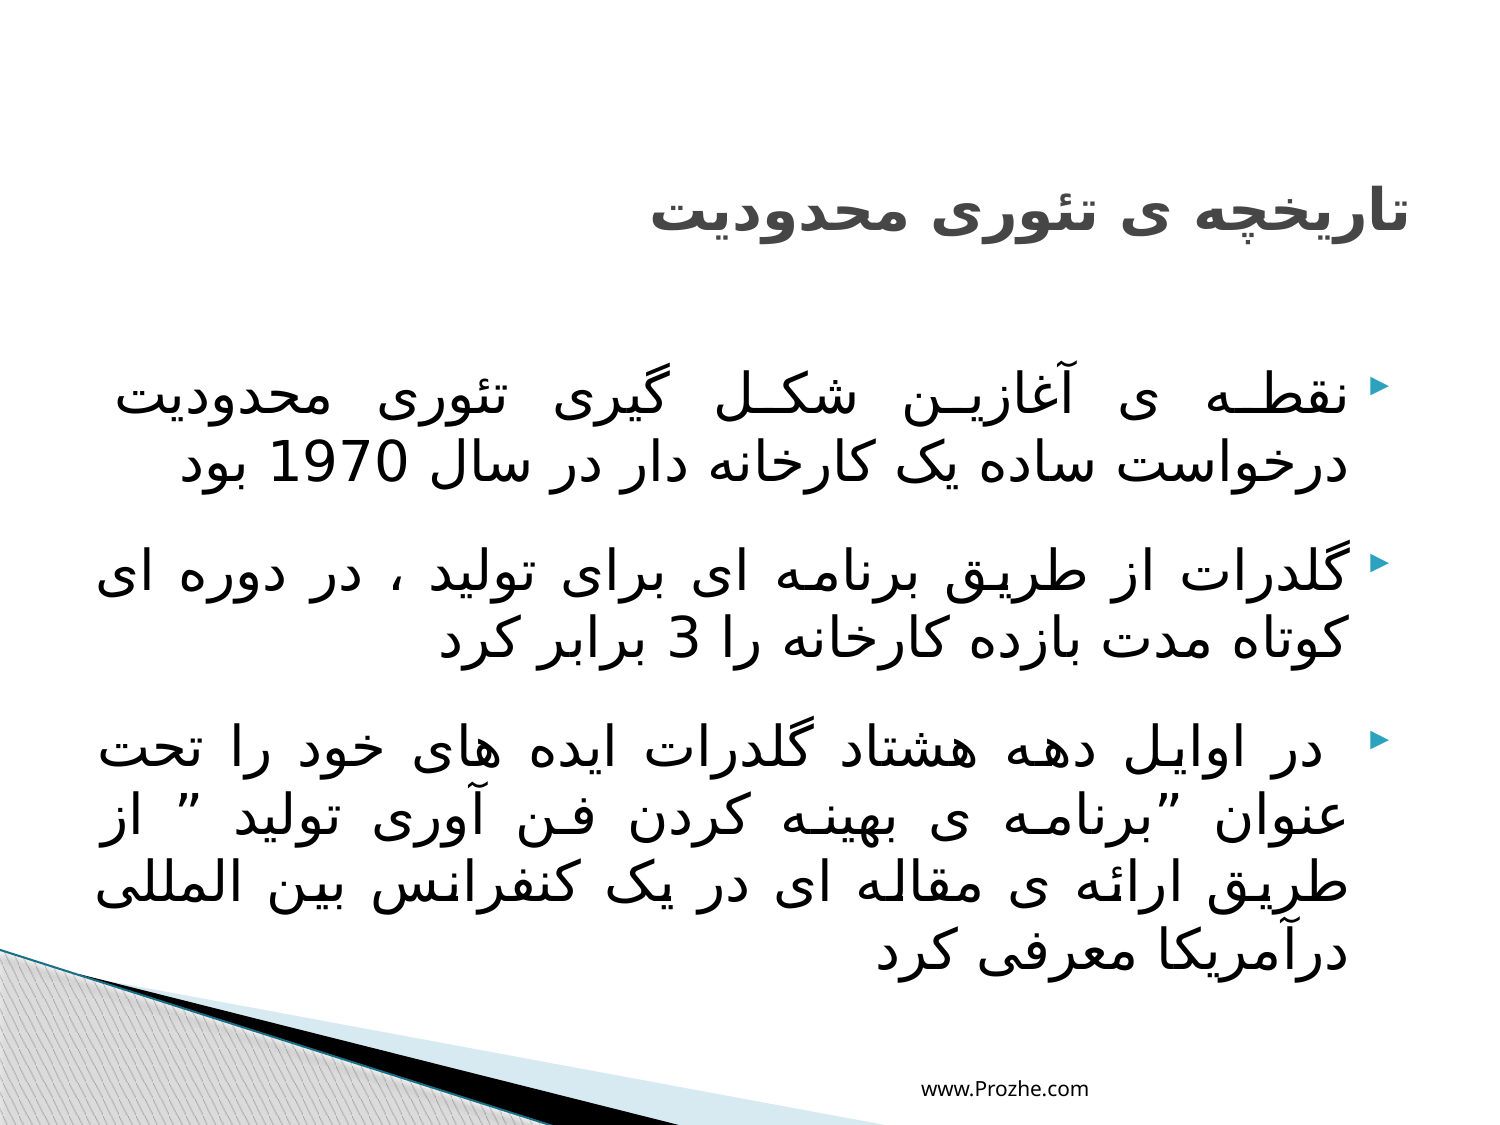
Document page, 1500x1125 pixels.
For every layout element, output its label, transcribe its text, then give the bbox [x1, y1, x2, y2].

footer www.Prozhe.com [718, 1051, 1105, 1112]
list نقطه ی آغازین شکل گیری تئوری محدودیت درخواست ساده یک کارخانه دار در سال 1970 بود گلدرات از طریق برنامه ای برای تولید ، در دوره ای کوتاه مدت بازده کارخانه را 3 برابر کرد در اوایل دهه هشتاد گلدرات ایده های خود را تحت عنوان ”برنامه ی بهینه کردن فن آوری تولید ” از طریق ارائه ی مقاله ای در یک کنفرانس بین المللی درآمریکا معرفی کرد [75, 349, 1425, 1038]
title تاریخچه ی تئوری محدودیت [76, 113, 1427, 302]
